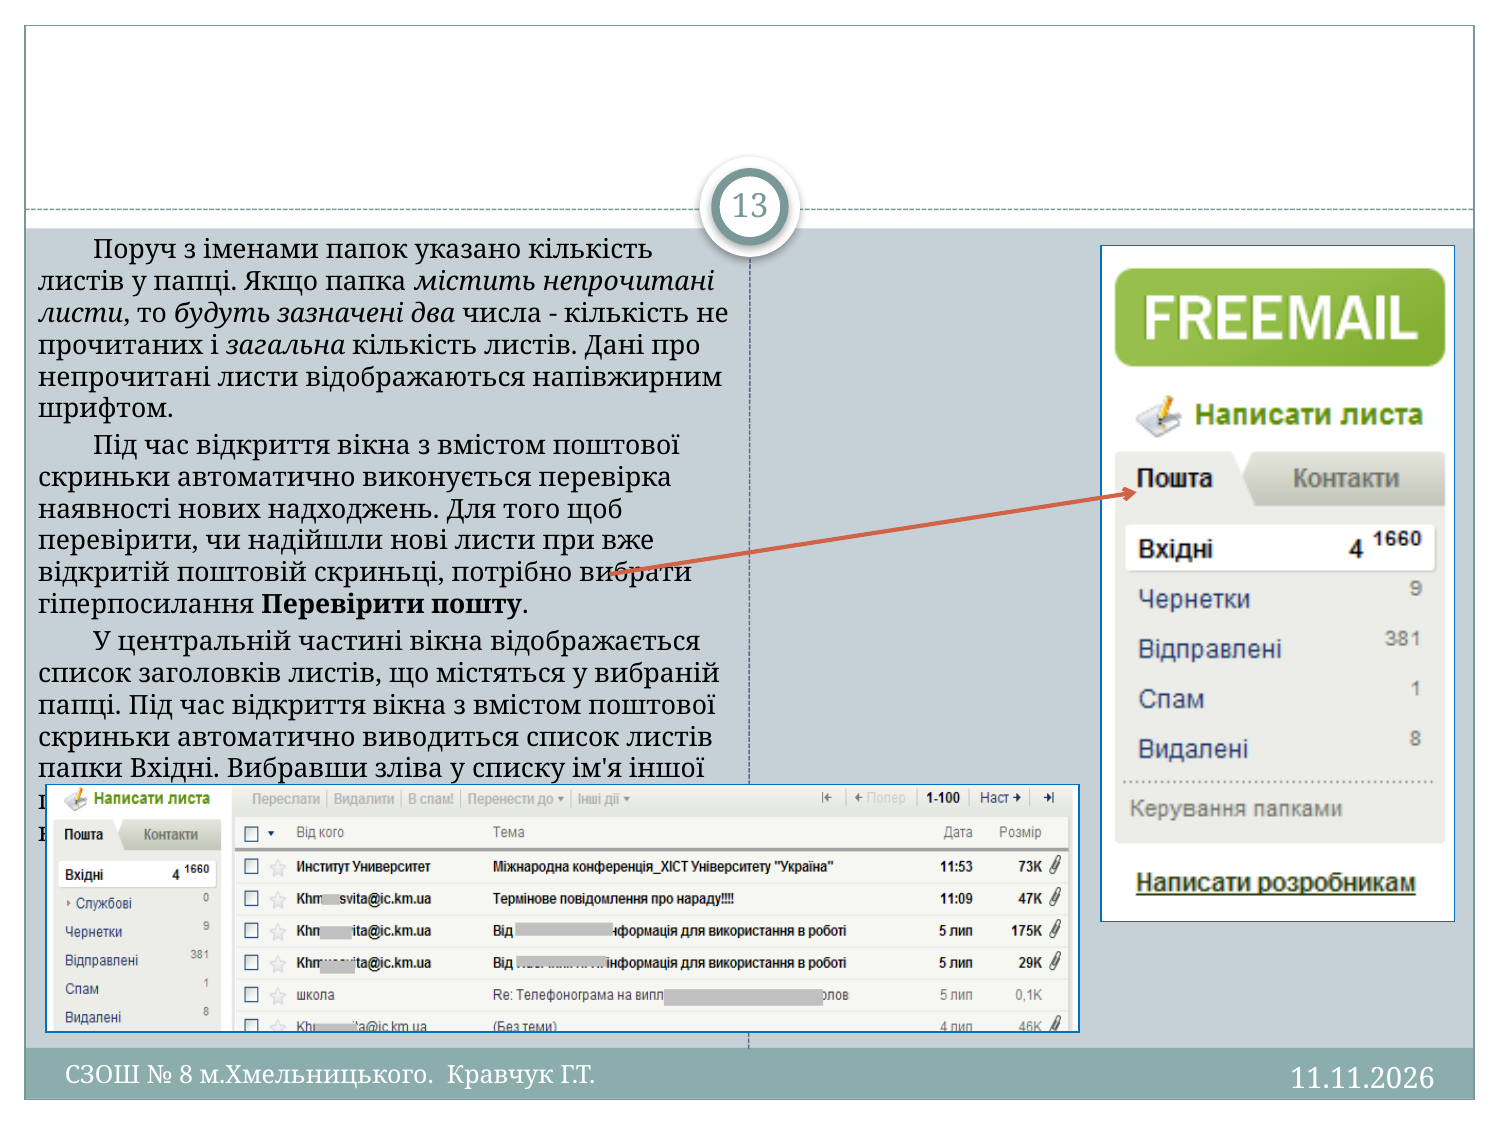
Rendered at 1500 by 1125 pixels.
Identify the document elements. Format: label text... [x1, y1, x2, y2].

footer СЗОШ № 8 м.Хмельницького. Кравчук Г.Т. [50, 1051, 638, 1112]
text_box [609, 491, 1137, 575]
list Поруч з іменами папок указано кількість листів у папці. Якщо папка містить непрочитані листи, то будуть зазначені два числа - кількість не прочитаних і загальна кількість листів. Дані про непрочитані листи відображаються напівжирним шрифтом. Під час відкриття вікна з вмістом поштової скриньки автоматично виконується перевірка наявності нових надходжень. Для того щоб перевірити, чи надійшли нові листи при вже відкритій поштовій скриньці, потрібно вибрати гіперпосилання Перевірити пошту. У центральній частині вікна відображається список заголовків листів, що містяться у вибраній папці. Під час відкриття вікна з вмістом поштової скриньки автоматично виводиться список листів папки Вхідні. Вибравши зліва у списку ім'я іншої папки, в області списку листів можна побачити її вміст. [23, 224, 750, 868]
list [1101, 245, 1454, 922]
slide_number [950, 1051, 1450, 1112]
slide_number 13 [712, 170, 788, 243]
picture [46, 784, 1079, 1032]
